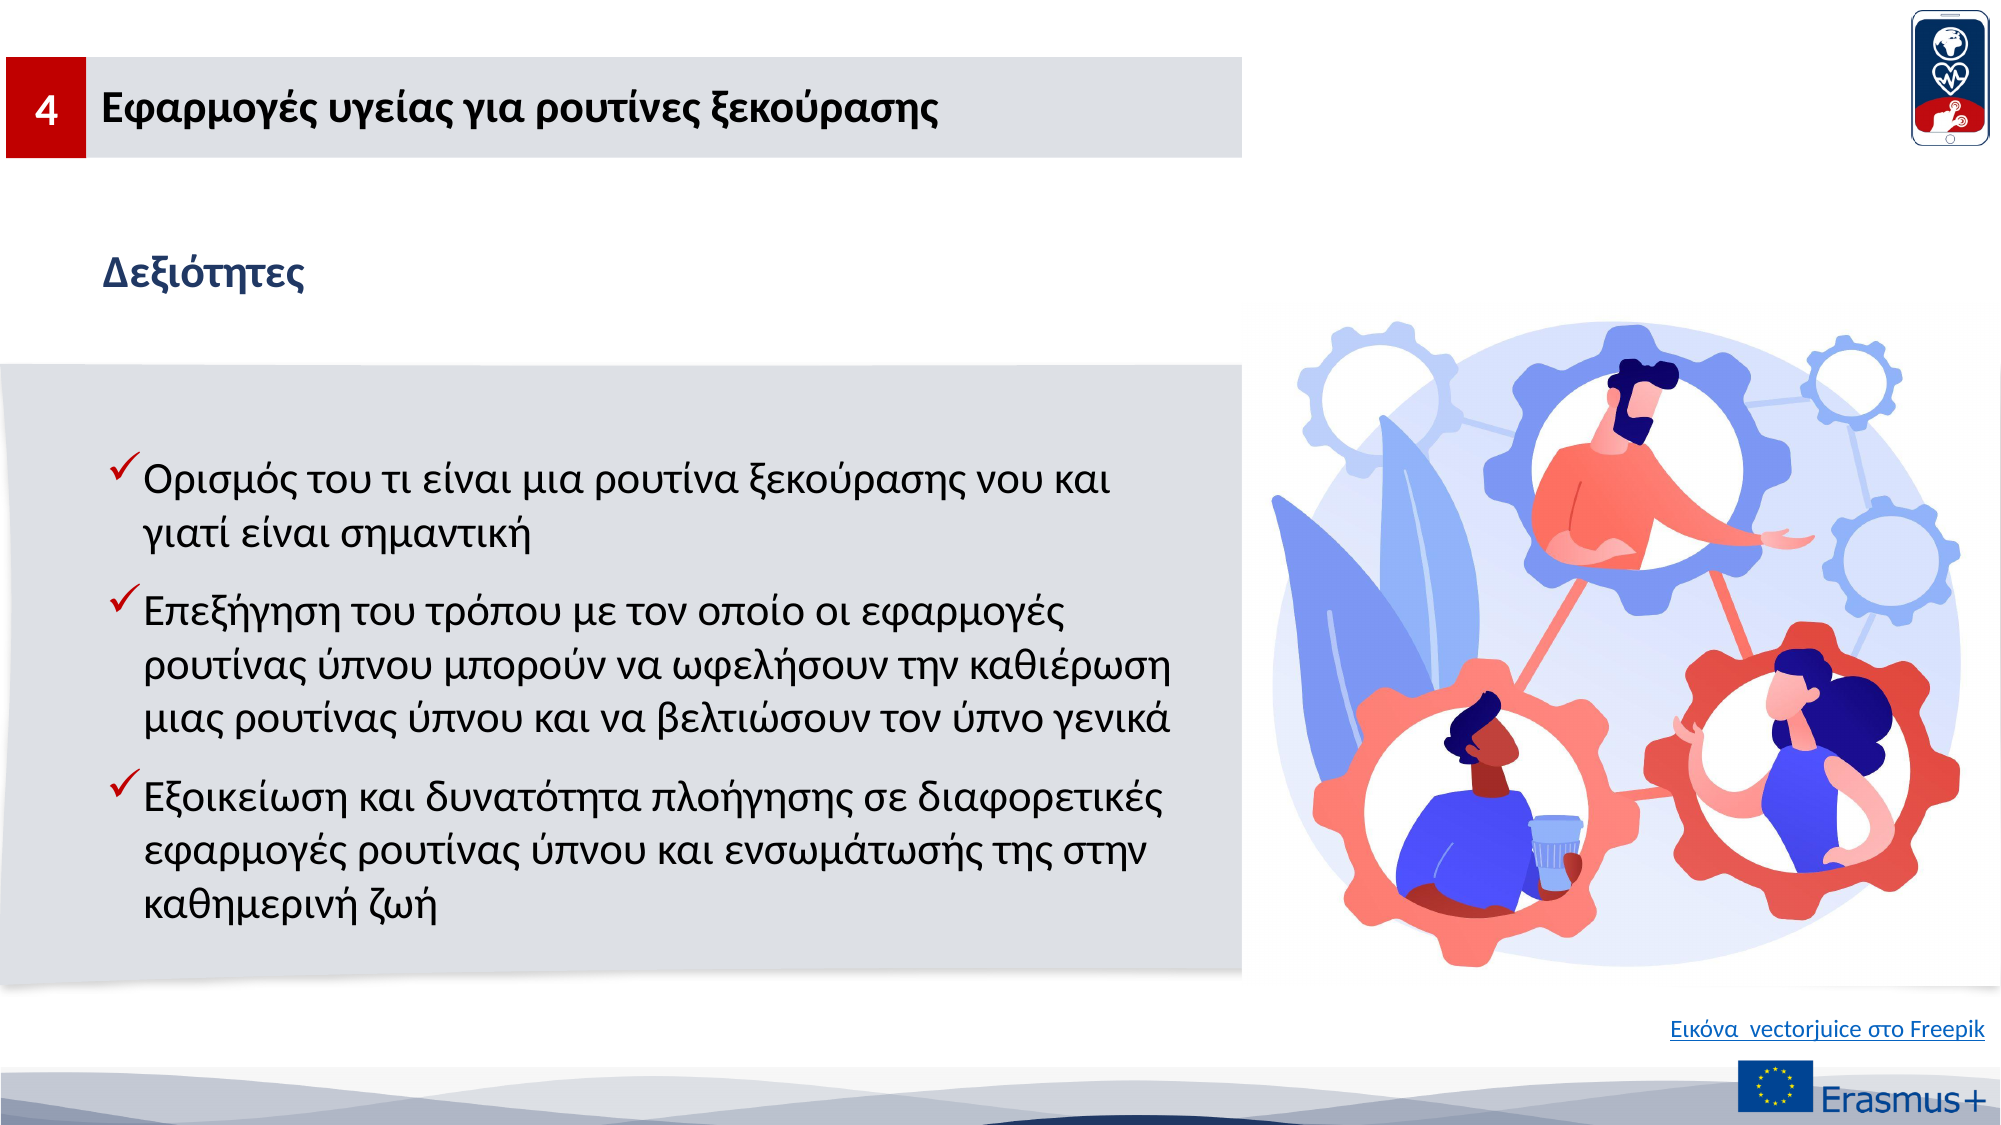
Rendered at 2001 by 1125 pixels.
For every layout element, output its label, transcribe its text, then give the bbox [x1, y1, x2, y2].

picture [1241, 302, 2000, 986]
text_box Εφαρμογές υγείας για ρουτίνες ξεκούρασης [86, 57, 1242, 158]
picture [1911, 10, 1990, 146]
list Ορισμός του τι είναι μια ρουτίνα ξεκούρασης νου και γιατί είναι σημαντική Επεξήγηση του τρόπου με τον οποίο οι εφαρμογές ρουτίνας ύπνου μπορούν να ωφελήσουν την καθιέρωση μιας ρουτίνας ύπνου και να βελτιώσουν τον ύπνο γενικά Εξοικείωση και δυνατότητα πλοήγησης σε διαφορετικές εφαρμογές ρουτίνας ύπνου και ενσωμάτωσής της στην καθημερινή ζωή [91, 441, 1200, 986]
picture [0, 1051, 2001, 1125]
text_box Δεξιότητες [87, 221, 1813, 324]
text_box [5, 56, 87, 159]
text_box 4 [20, 71, 86, 142]
text_box Εικόνα vectorjuice στο Freepik [561, 1005, 2000, 1051]
